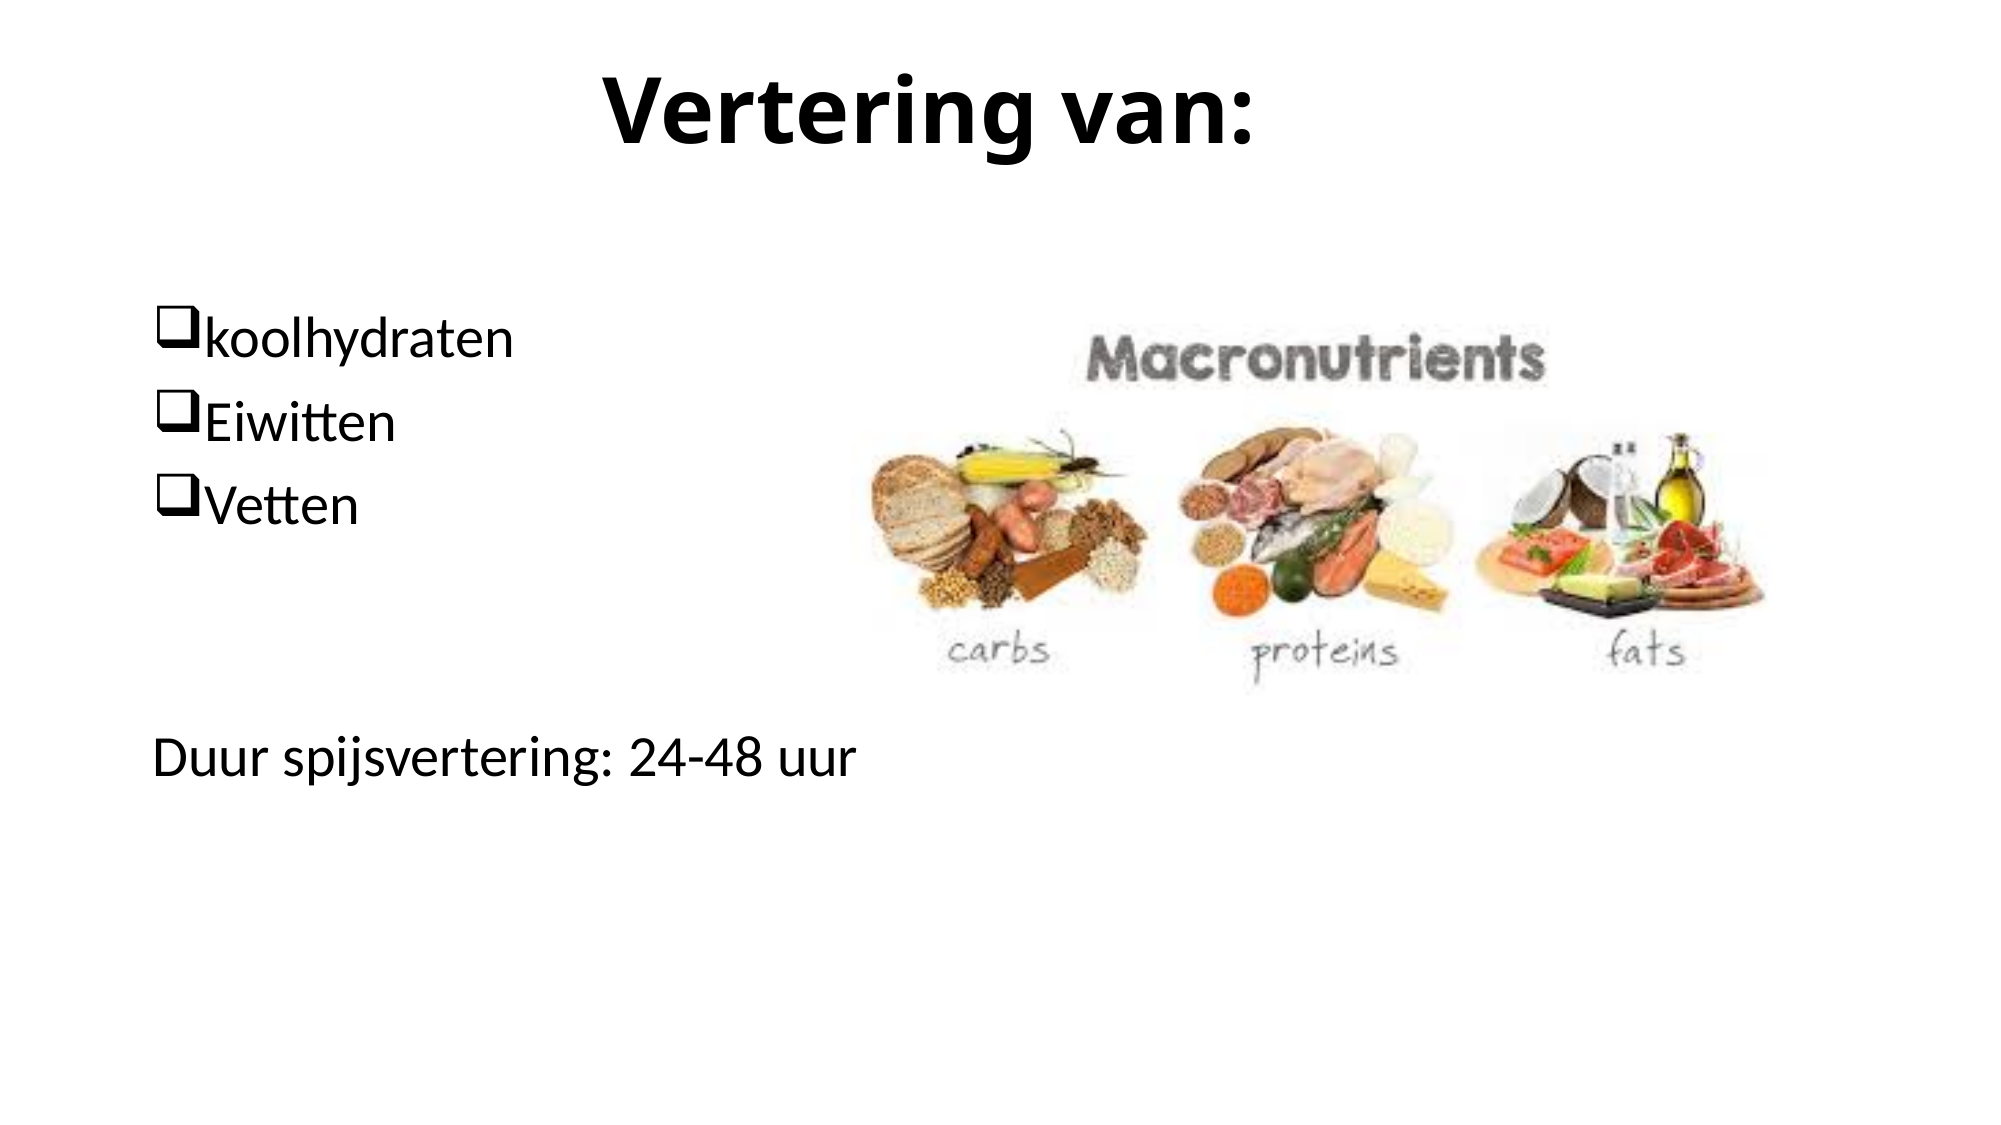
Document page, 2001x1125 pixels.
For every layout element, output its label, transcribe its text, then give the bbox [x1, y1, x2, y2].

picture [851, 303, 1782, 707]
list koolhydraten Eiwitten Vetten Duur spijsvertering: 24-48 uur [137, 299, 1863, 1014]
title Vertering van: [137, 59, 1863, 278]
